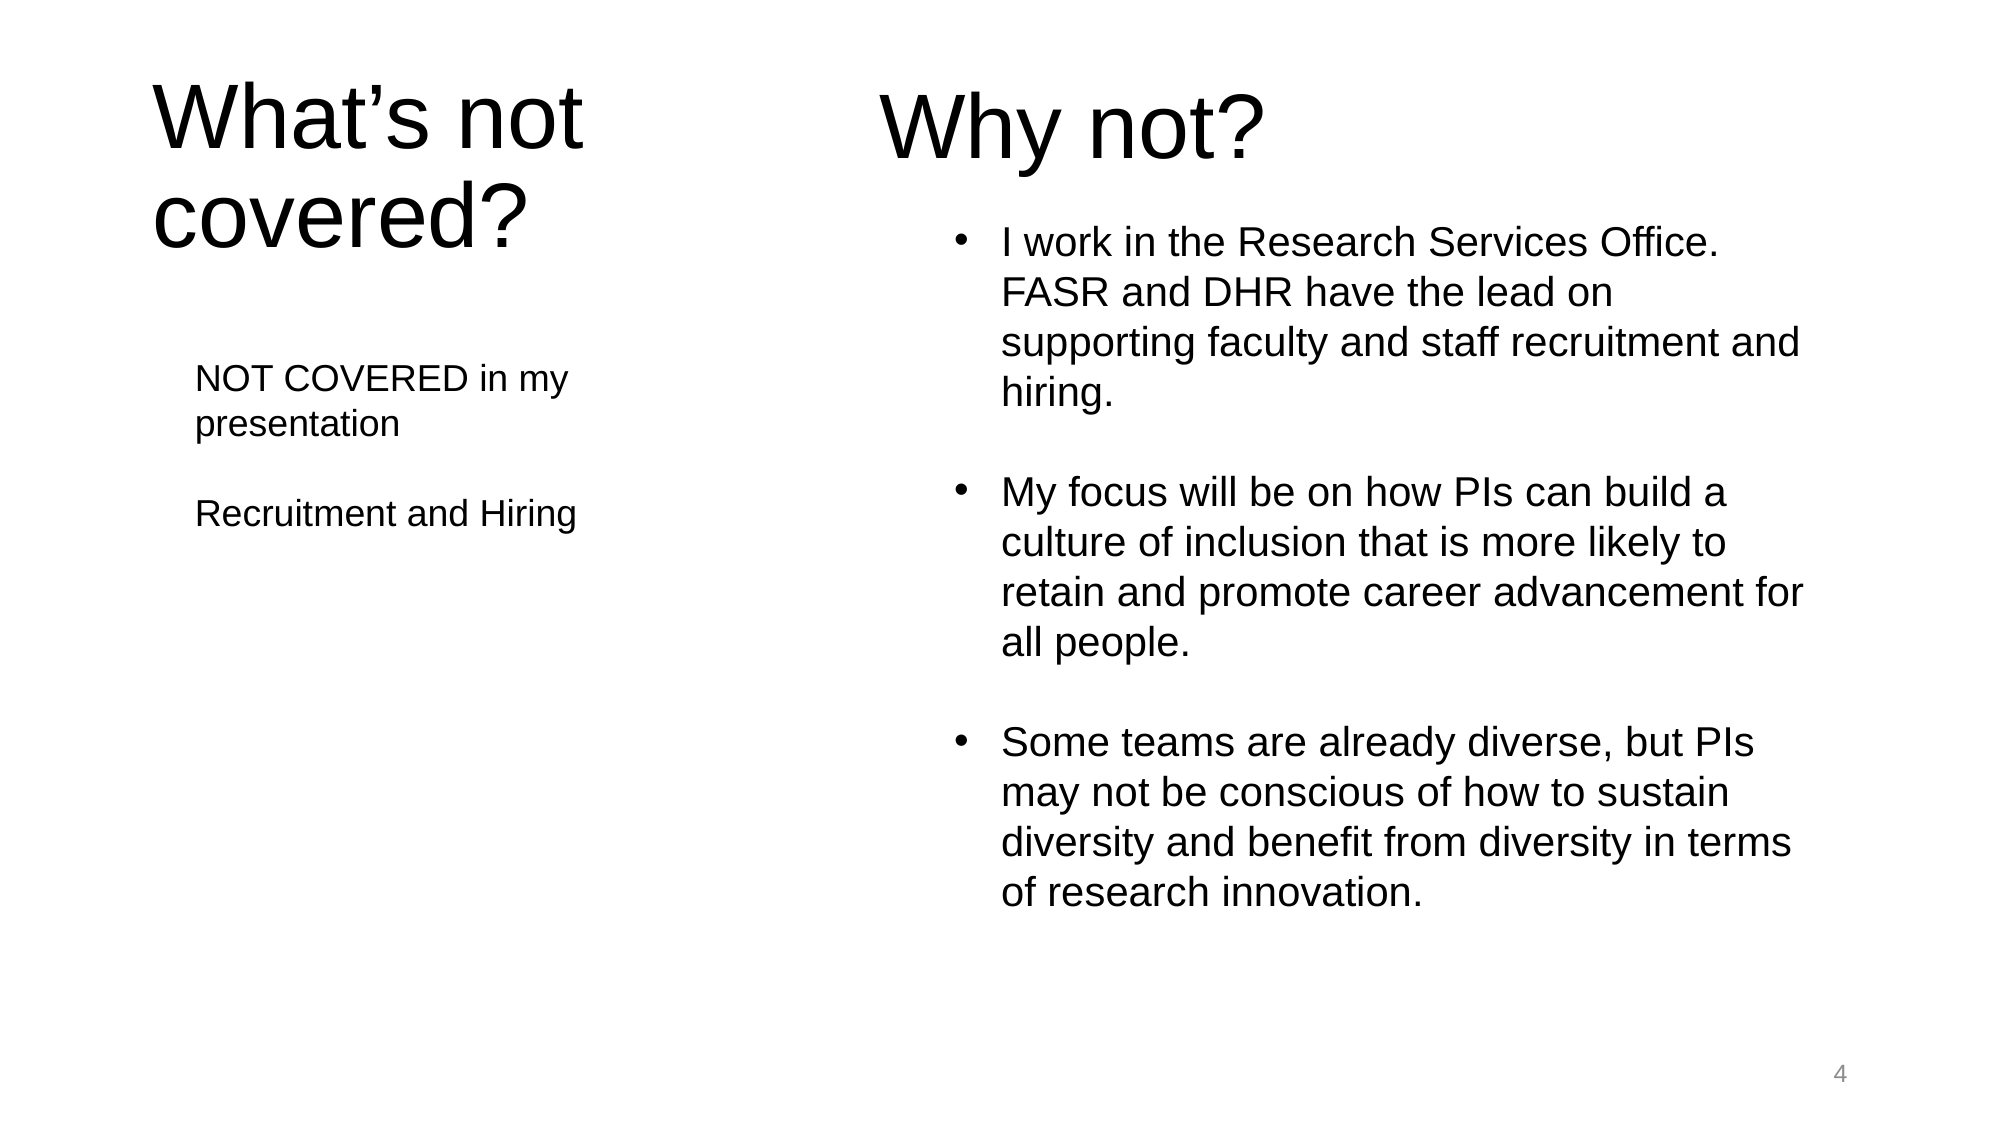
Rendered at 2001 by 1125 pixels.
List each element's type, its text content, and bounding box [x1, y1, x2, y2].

slide_number 4 [1412, 1042, 1863, 1103]
text_box NOT COVERED in my presentation Recruitment and Hiring [179, 346, 784, 587]
title What’s not covered? [137, 59, 864, 278]
text_box Why not? I work in the Research Services Office. FASR and DHR have the lead on supporting faculty and staff recruitment and hiring. My focus will be on how PIs can build a culture of inclusion that is more likely to retain and promote career advancement for all people. Some teams are already diverse, but PIs may not be conscious of how to sustain diversity and benefit from diversity in terms of research innovation. [864, 59, 1820, 1063]
